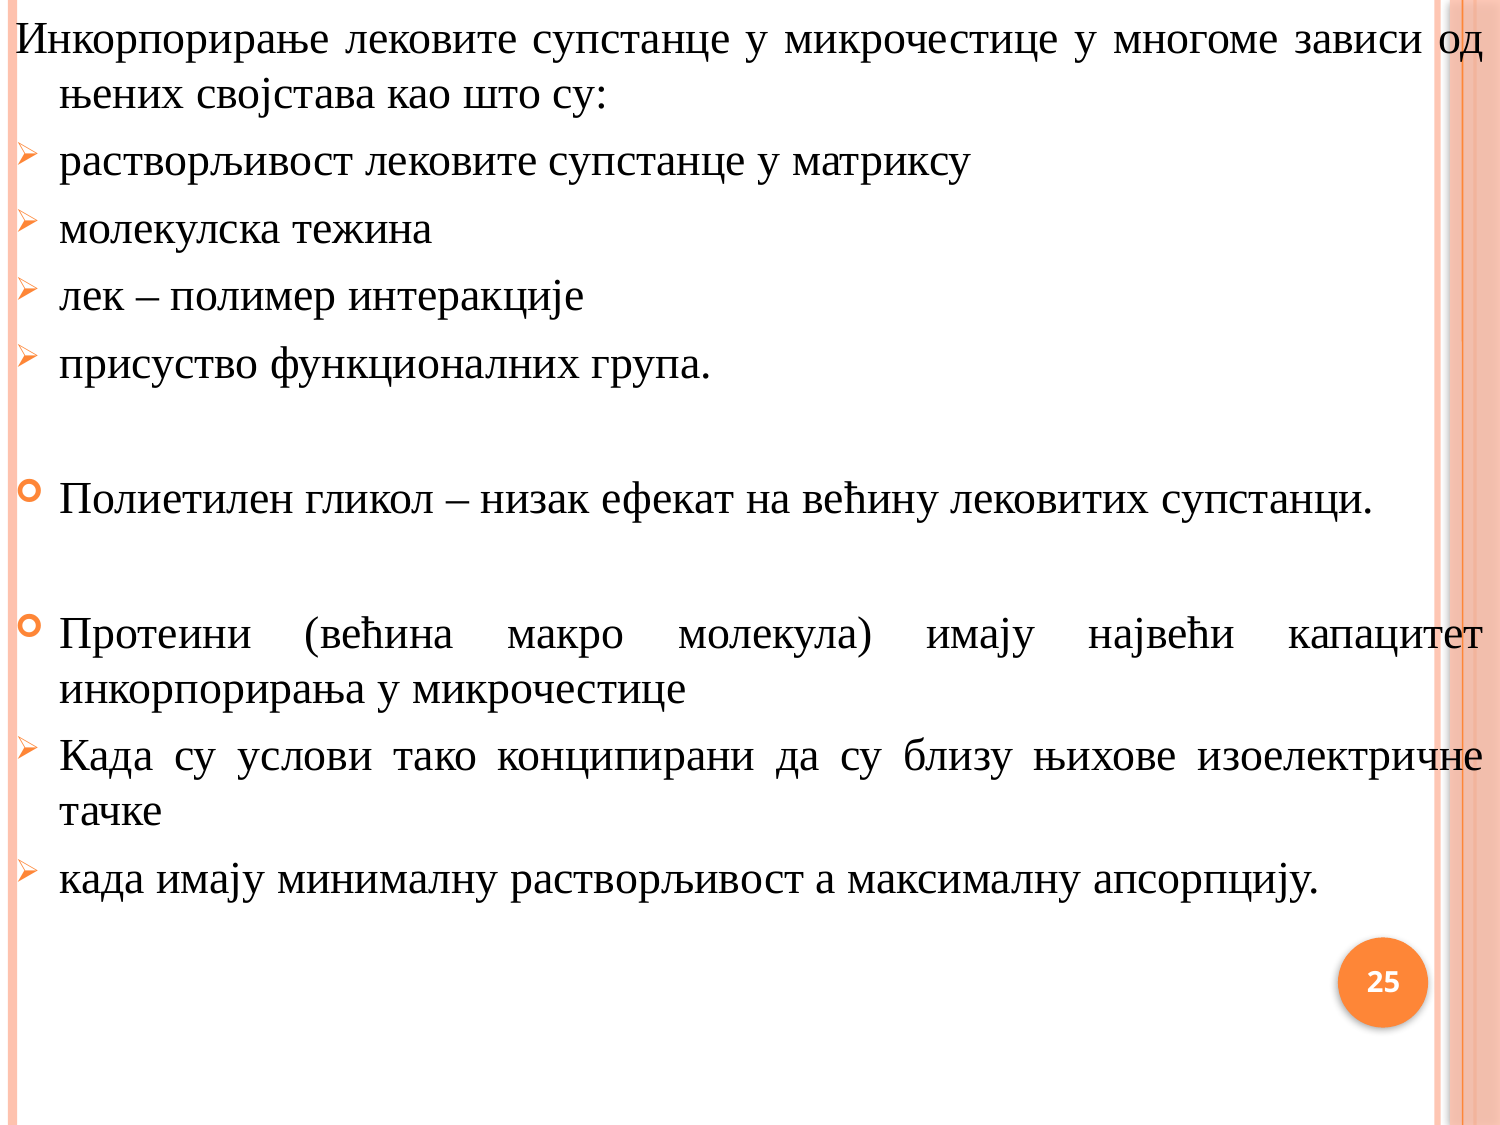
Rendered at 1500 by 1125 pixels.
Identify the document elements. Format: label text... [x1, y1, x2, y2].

slide_number 25 [1333, 940, 1434, 1026]
list Инкорпорирање лековите супстанце у микрочестице у многоме зависи од њених својстава као што су: растворљивост лековите супстанце у матриксу молекулска тежина лек – полимер интеракције присуство функционалних група. Полиетилен гликол – низак ефекат на већину лековитих супстанци. Протеини (већина макро молекула) имају највећи капацитет инкорпорирања у микрочестице Када су услови тако конципирани да су близу њихове изоелектричне тачке када имају минималну растворљивост а максималну апсорпцију. [0, 0, 1500, 1125]
